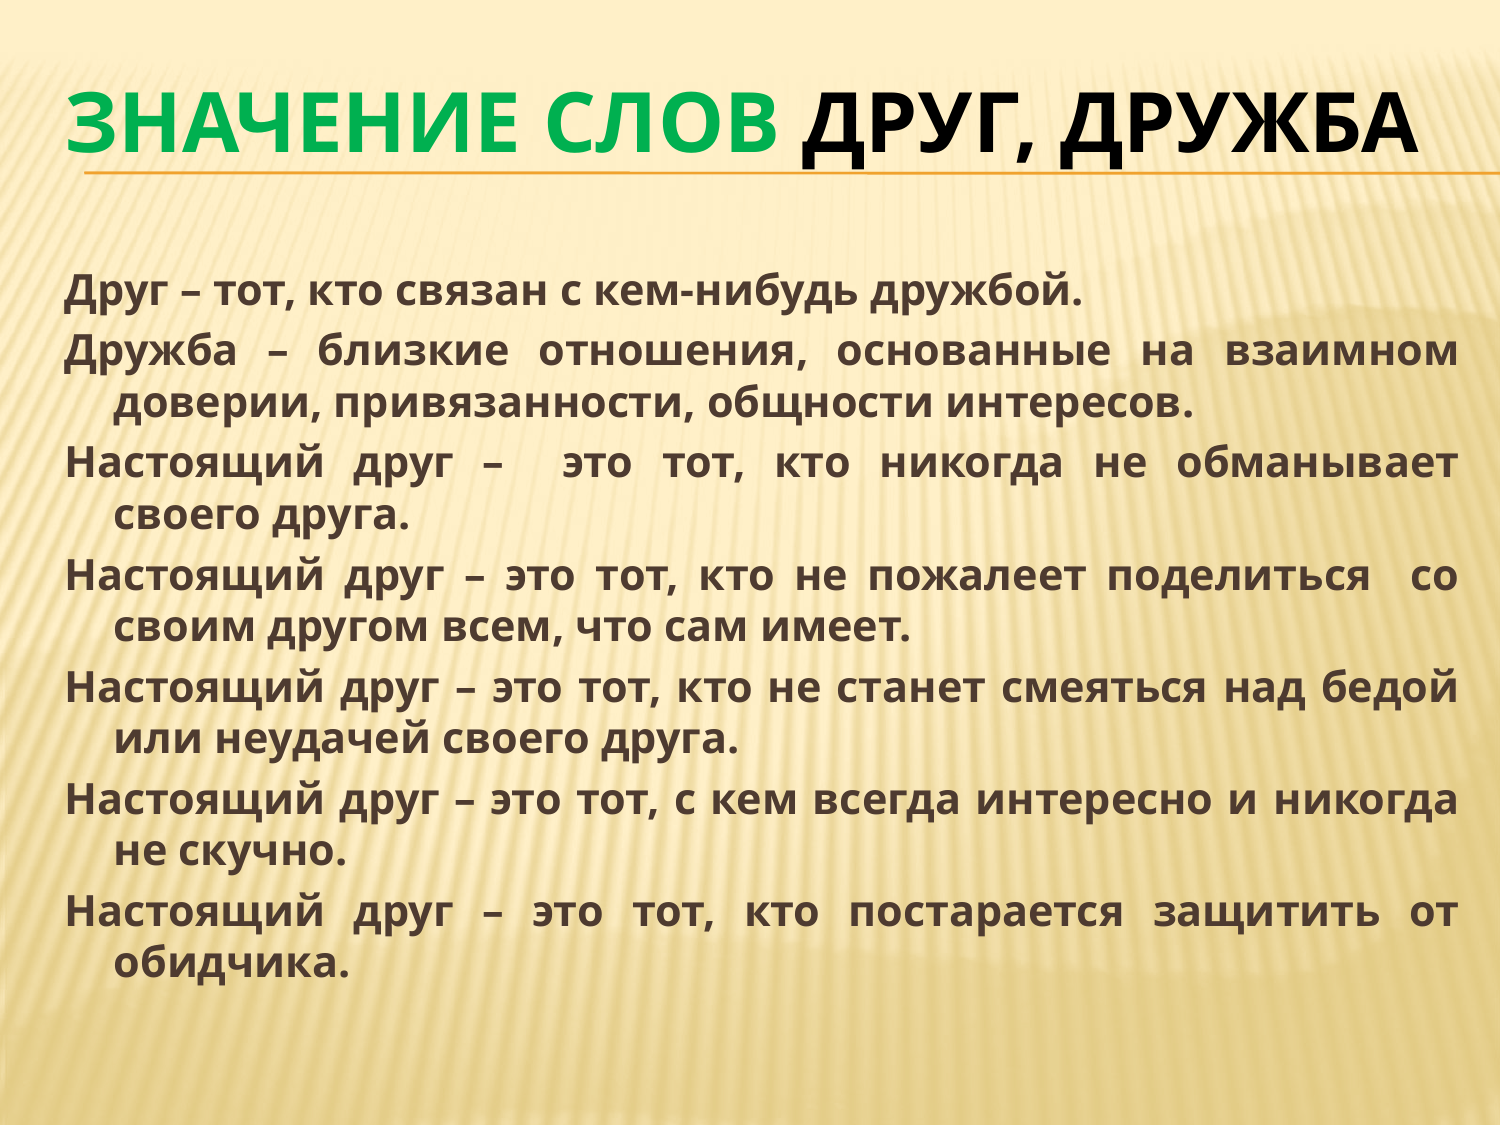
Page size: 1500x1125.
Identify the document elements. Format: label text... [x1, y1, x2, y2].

title Значение слов ДРУГ, ДРУЖБА [50, 42, 1475, 197]
list Друг – тот, кто связан с кем-нибудь дружбой. Дружба – близкие отношения, основанные на взаимном доверии, привязанности, общности интересов. Настоящий друг – это тот, кто никогда не обманывает своего друга. Настоящий друг – это тот, кто не пожалеет поделиться со своим другом всем, что сам имеет. Настоящий друг – это тот, кто не станет смеяться над бедой или неудачей своего друга. Настоящий друг – это тот, с кем всегда интересно и никогда не скучно. Настоящий друг – это тот, кто постарается защитить от обидчика. [50, 254, 1475, 998]
